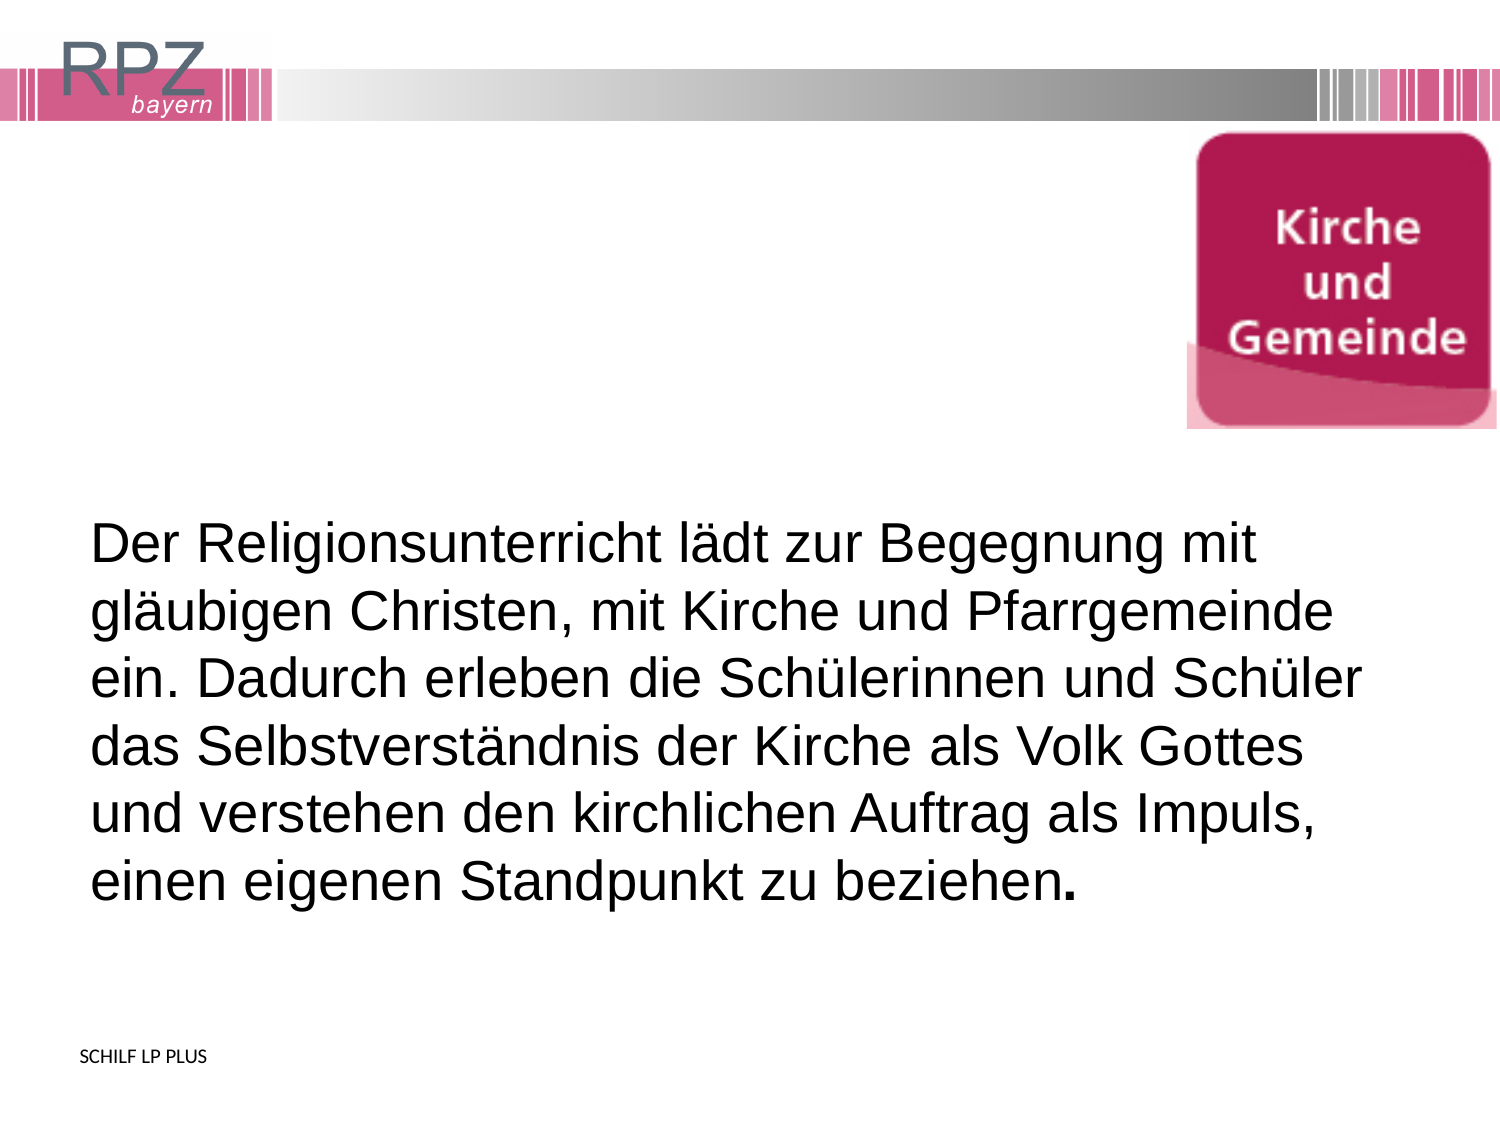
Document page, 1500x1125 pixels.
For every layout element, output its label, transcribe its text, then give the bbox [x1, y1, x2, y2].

picture [0, 31, 272, 121]
list Der Religionsunterricht lädt zur Begegnung mit gläubigen Christen, mit Kirche und Pfarrgemeinde ein. Dadurch erleben die Schülerinnen und Schüler das Selbstverständnis der Kirche als Volk Gottes und verstehen den kirchlichen Auftrag als Impuls, einen eigenen Standpunkt zu beziehen. [75, 262, 1425, 1005]
picture [1186, 125, 1497, 430]
picture [1319, 69, 1379, 121]
picture [1443, 69, 1500, 121]
picture [1380, 69, 1439, 121]
